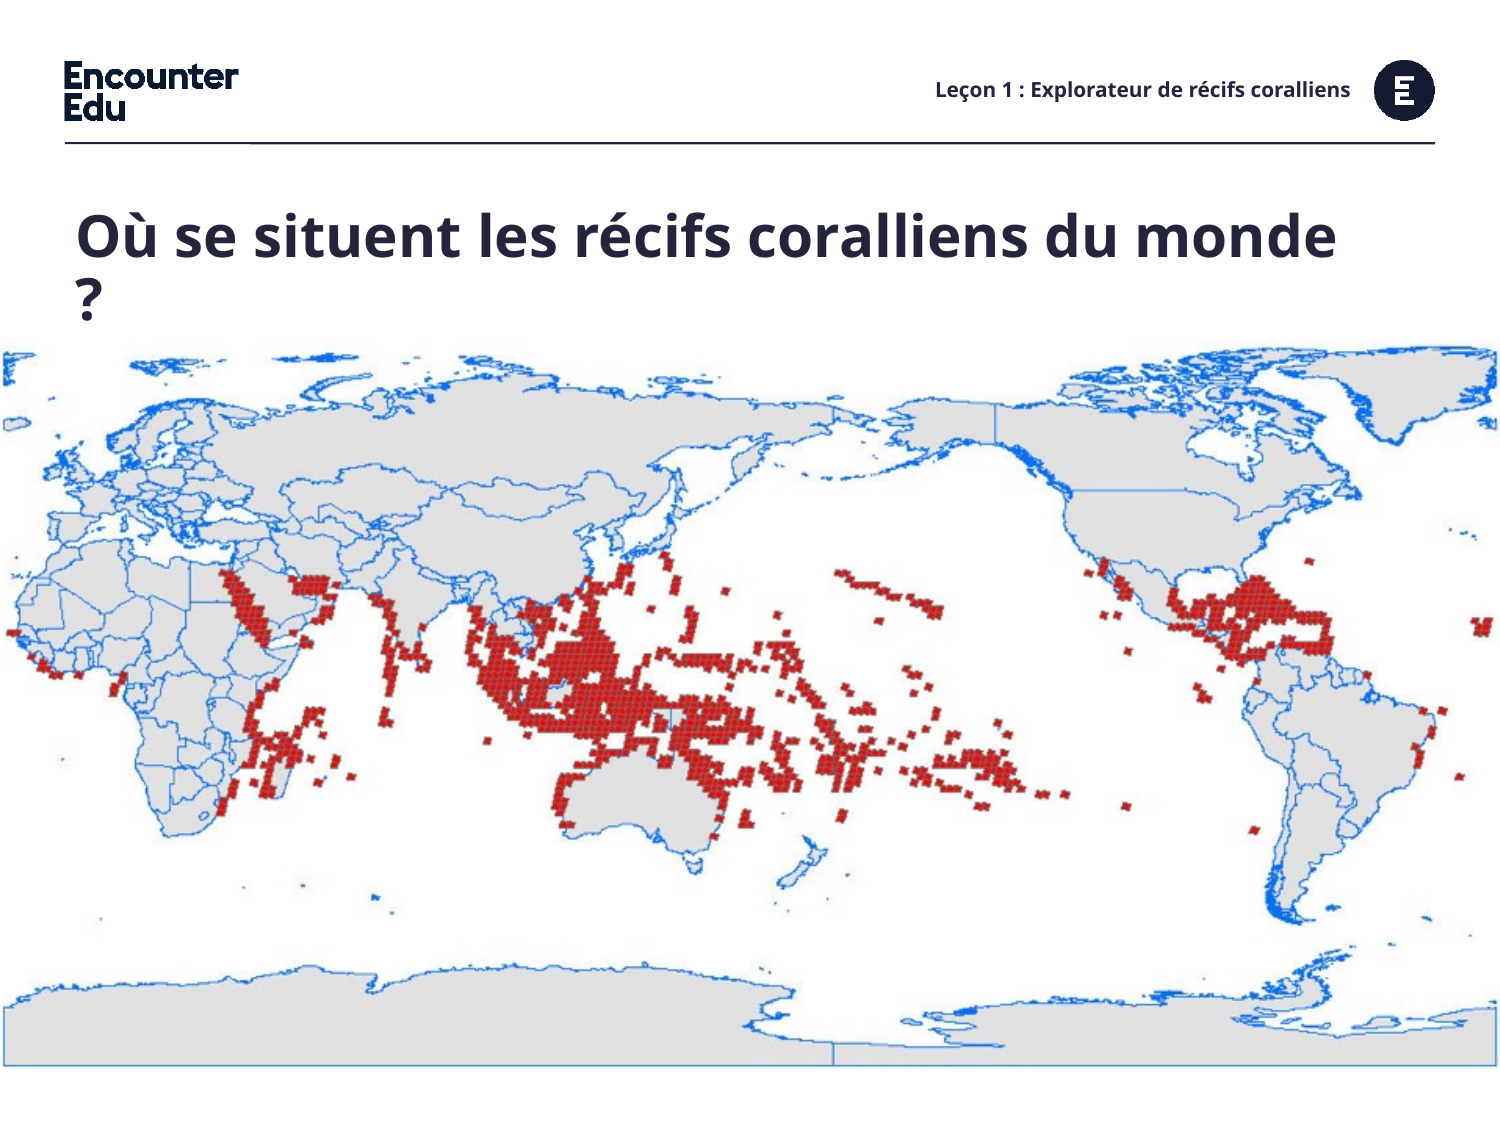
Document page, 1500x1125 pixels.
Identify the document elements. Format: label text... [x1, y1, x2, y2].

text_box Où se situent les récifs coralliens du monde ? [67, 228, 1353, 292]
picture [60, 59, 243, 122]
picture [1372, 58, 1436, 122]
picture [2, 292, 1500, 1120]
title Leçon 1 : Explorateur de récifs coralliens [749, 67, 1359, 114]
